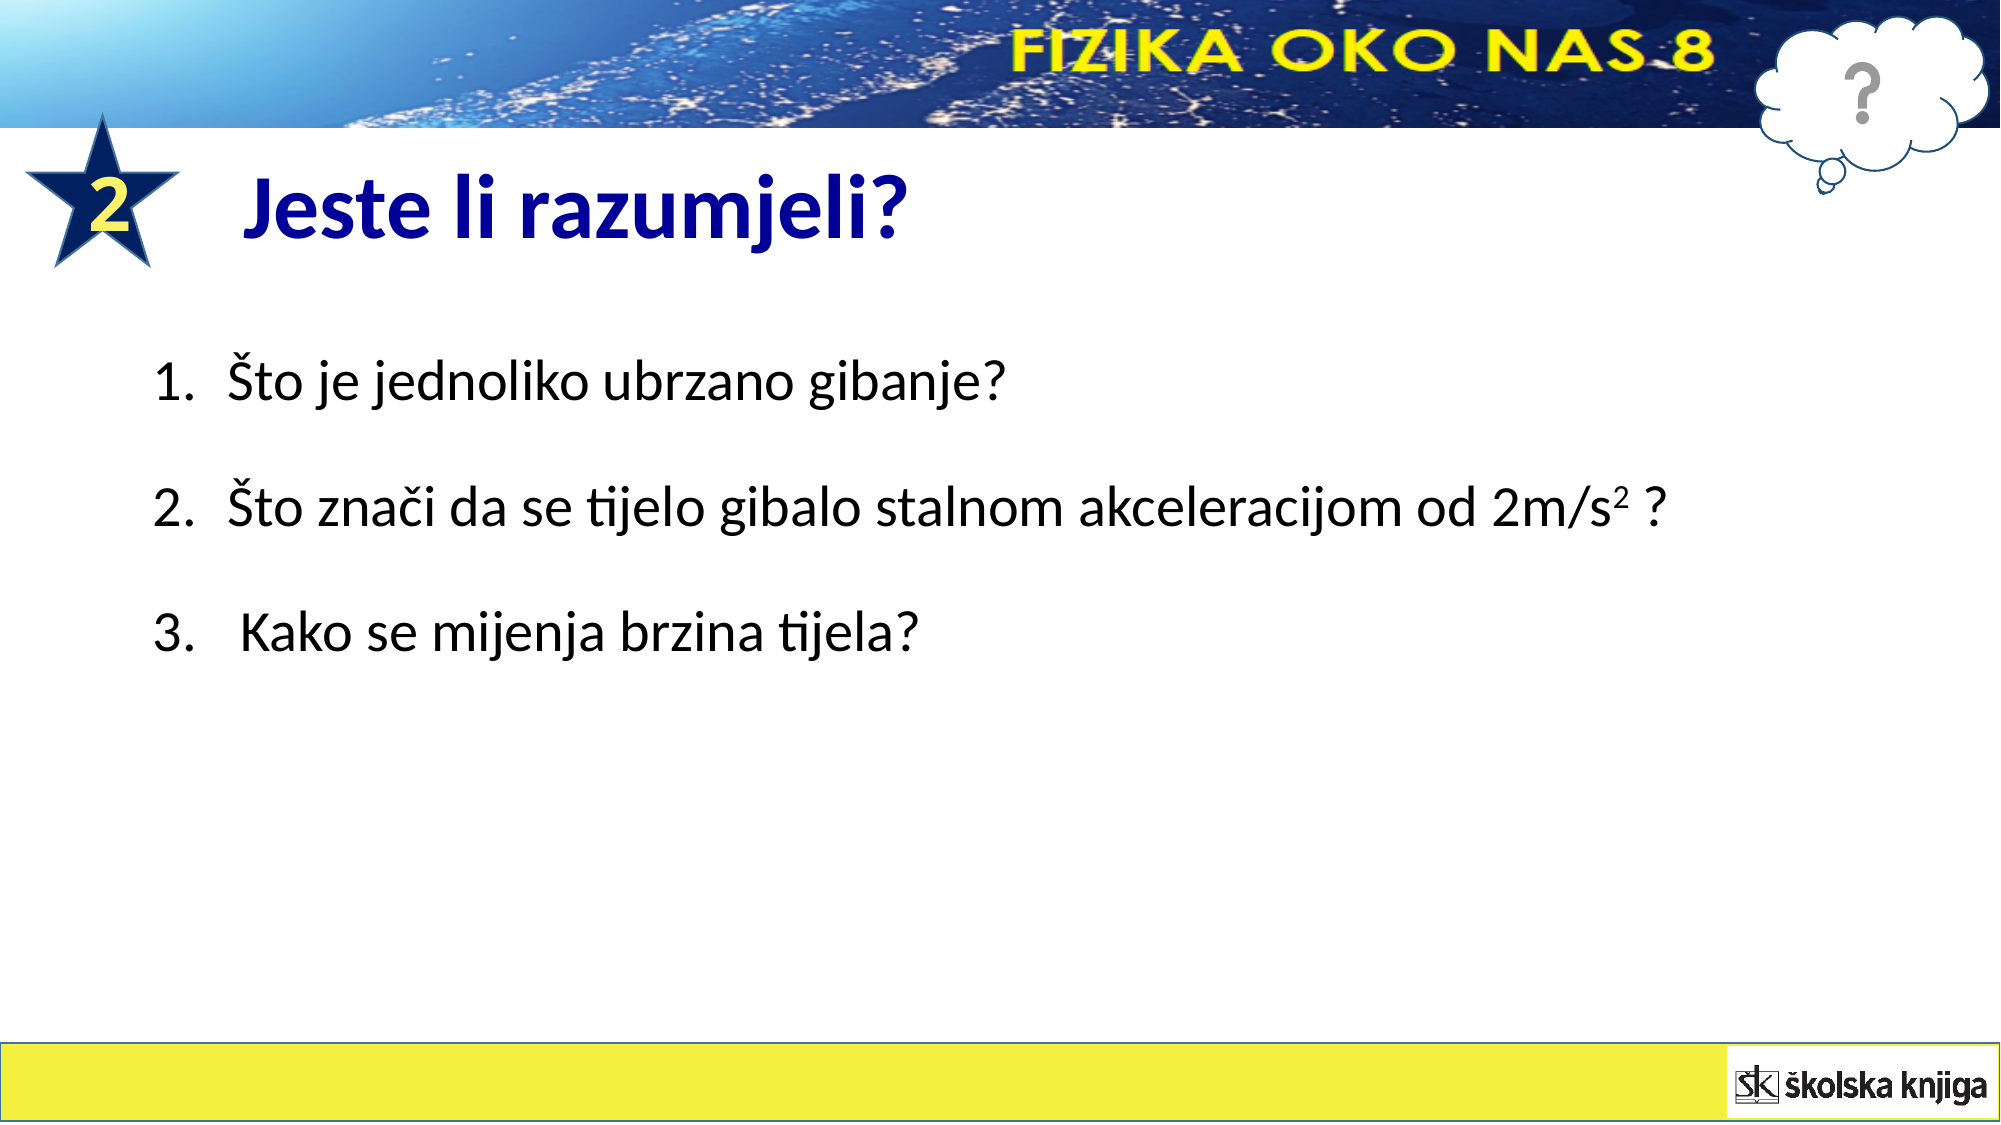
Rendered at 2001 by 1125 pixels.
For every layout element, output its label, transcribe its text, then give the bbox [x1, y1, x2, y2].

text_box 2 [24, 111, 181, 269]
picture [1727, 1046, 1998, 1118]
text_box [1753, 15, 1991, 131]
text_box Jeste li razumjeli? [228, 131, 2000, 286]
text_box [1808, 50, 1917, 131]
picture [0, 0, 2000, 128]
list Što je jednoliko ubrzano gibanje? Što znači da se tijelo gibalo stalnom akceleracijom od 2m/s2 ? Kako se mijenja brzina tijela? [137, 299, 1705, 953]
